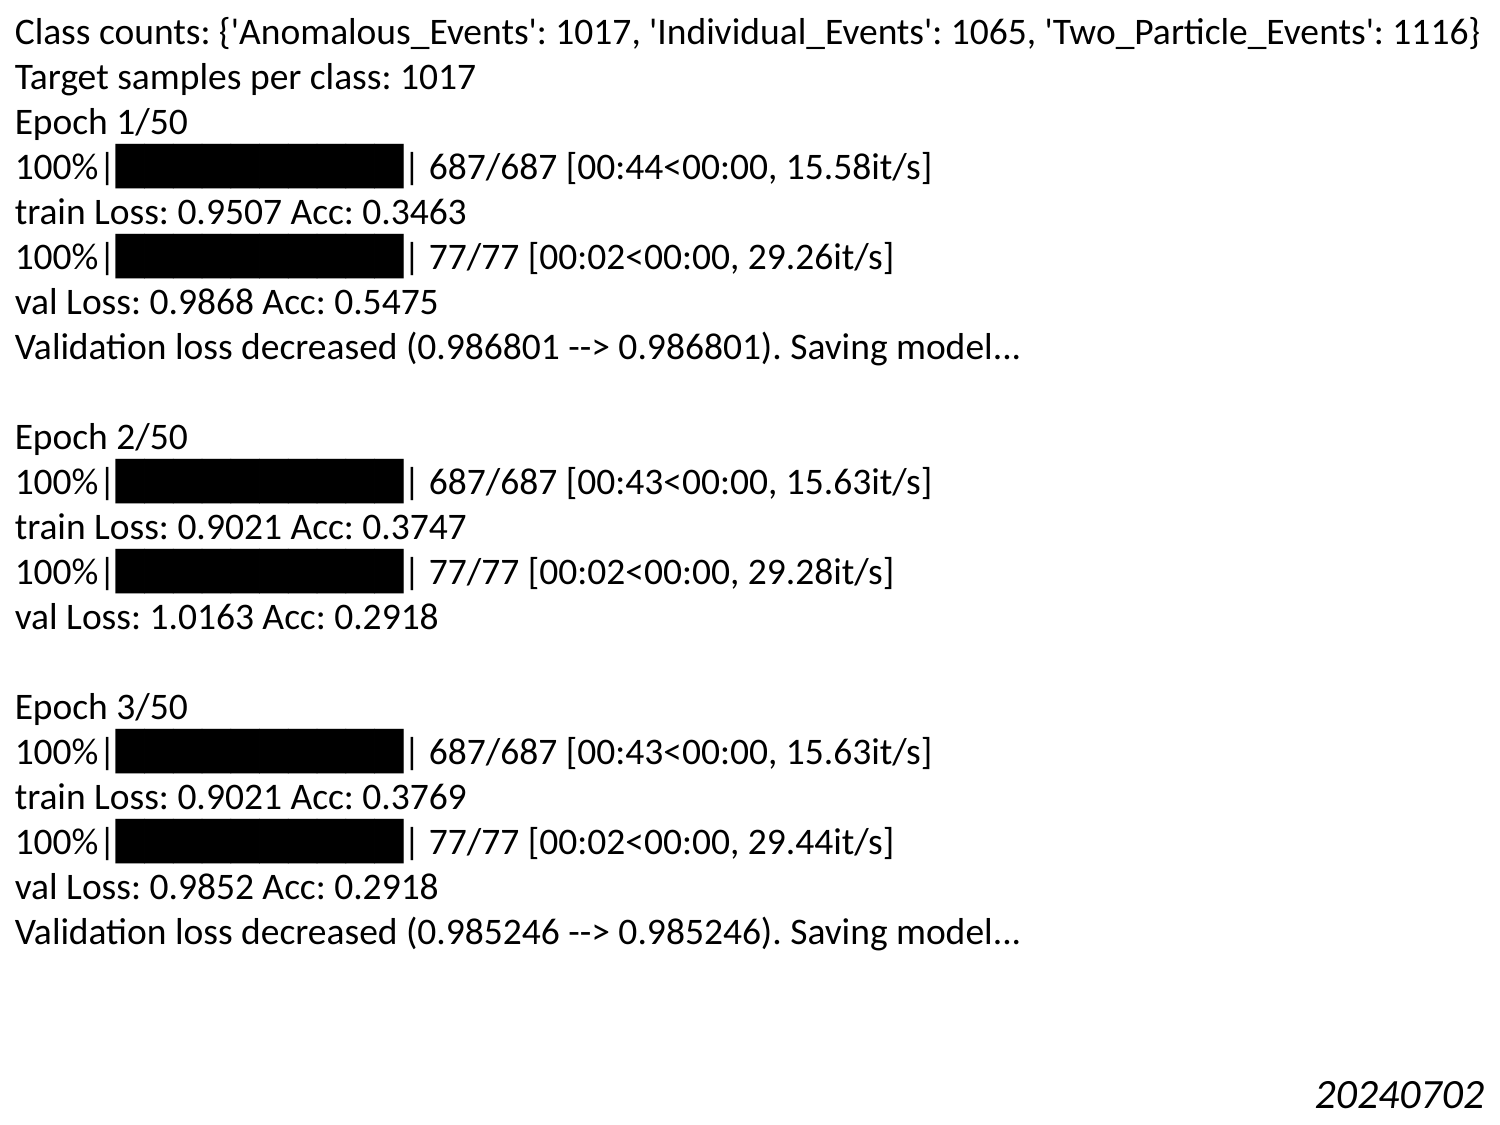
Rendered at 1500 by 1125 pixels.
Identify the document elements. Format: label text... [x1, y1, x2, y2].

text_box 20240702 [1299, 1059, 1500, 1125]
text_box Class counts: {'Anomalous_Events': 1017, 'Individual_Events': 1065, 'Two_Particle_Events': 1116} Target samples per class: 1017 Epoch 1/50 100%|██████████| 687/687 [00:44<00:00, 15.58it/s] train Loss: 0.9507 Acc: 0.3463 100%|██████████| 77/77 [00:02<00:00, 29.26it/s] val Loss: 0.9868 Acc: 0.5475 Validation loss decreased (0.986801 --> 0.986801). Saving model... Epoch 2/50 100%|██████████| 687/687 [00:43<00:00, 15.63it/s] train Loss: 0.9021 Acc: 0.3747 100%|██████████| 77/77 [00:02<00:00, 29.28it/s] val Loss: 1.0163 Acc: 0.2918 Epoch 3/50 100%|██████████| 687/687 [00:43<00:00, 15.63it/s] train Loss: 0.9021 Acc: 0.3769 100%|██████████| 77/77 [00:02<00:00, 29.44it/s] val Loss: 0.9852 Acc: 0.2918 Validation loss decreased (0.985246 --> 0.985246). Saving model... [0, 0, 1500, 960]
